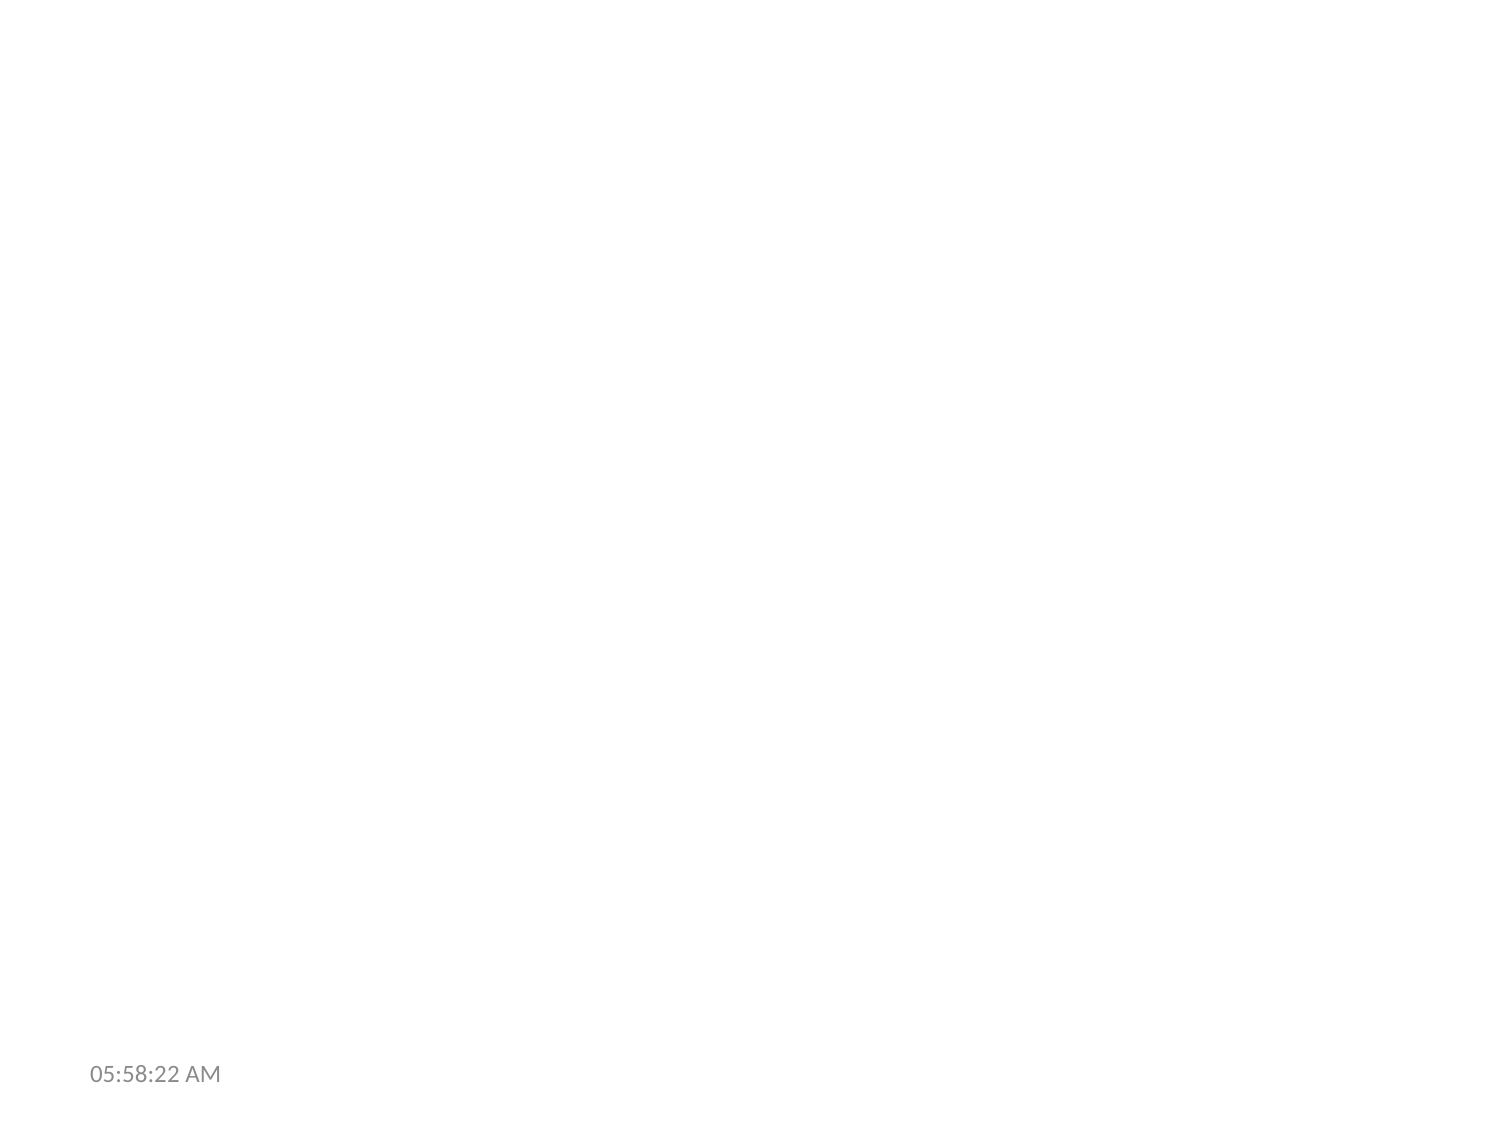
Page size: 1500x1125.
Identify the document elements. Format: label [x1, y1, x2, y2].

slide_number [75, 1042, 425, 1103]
